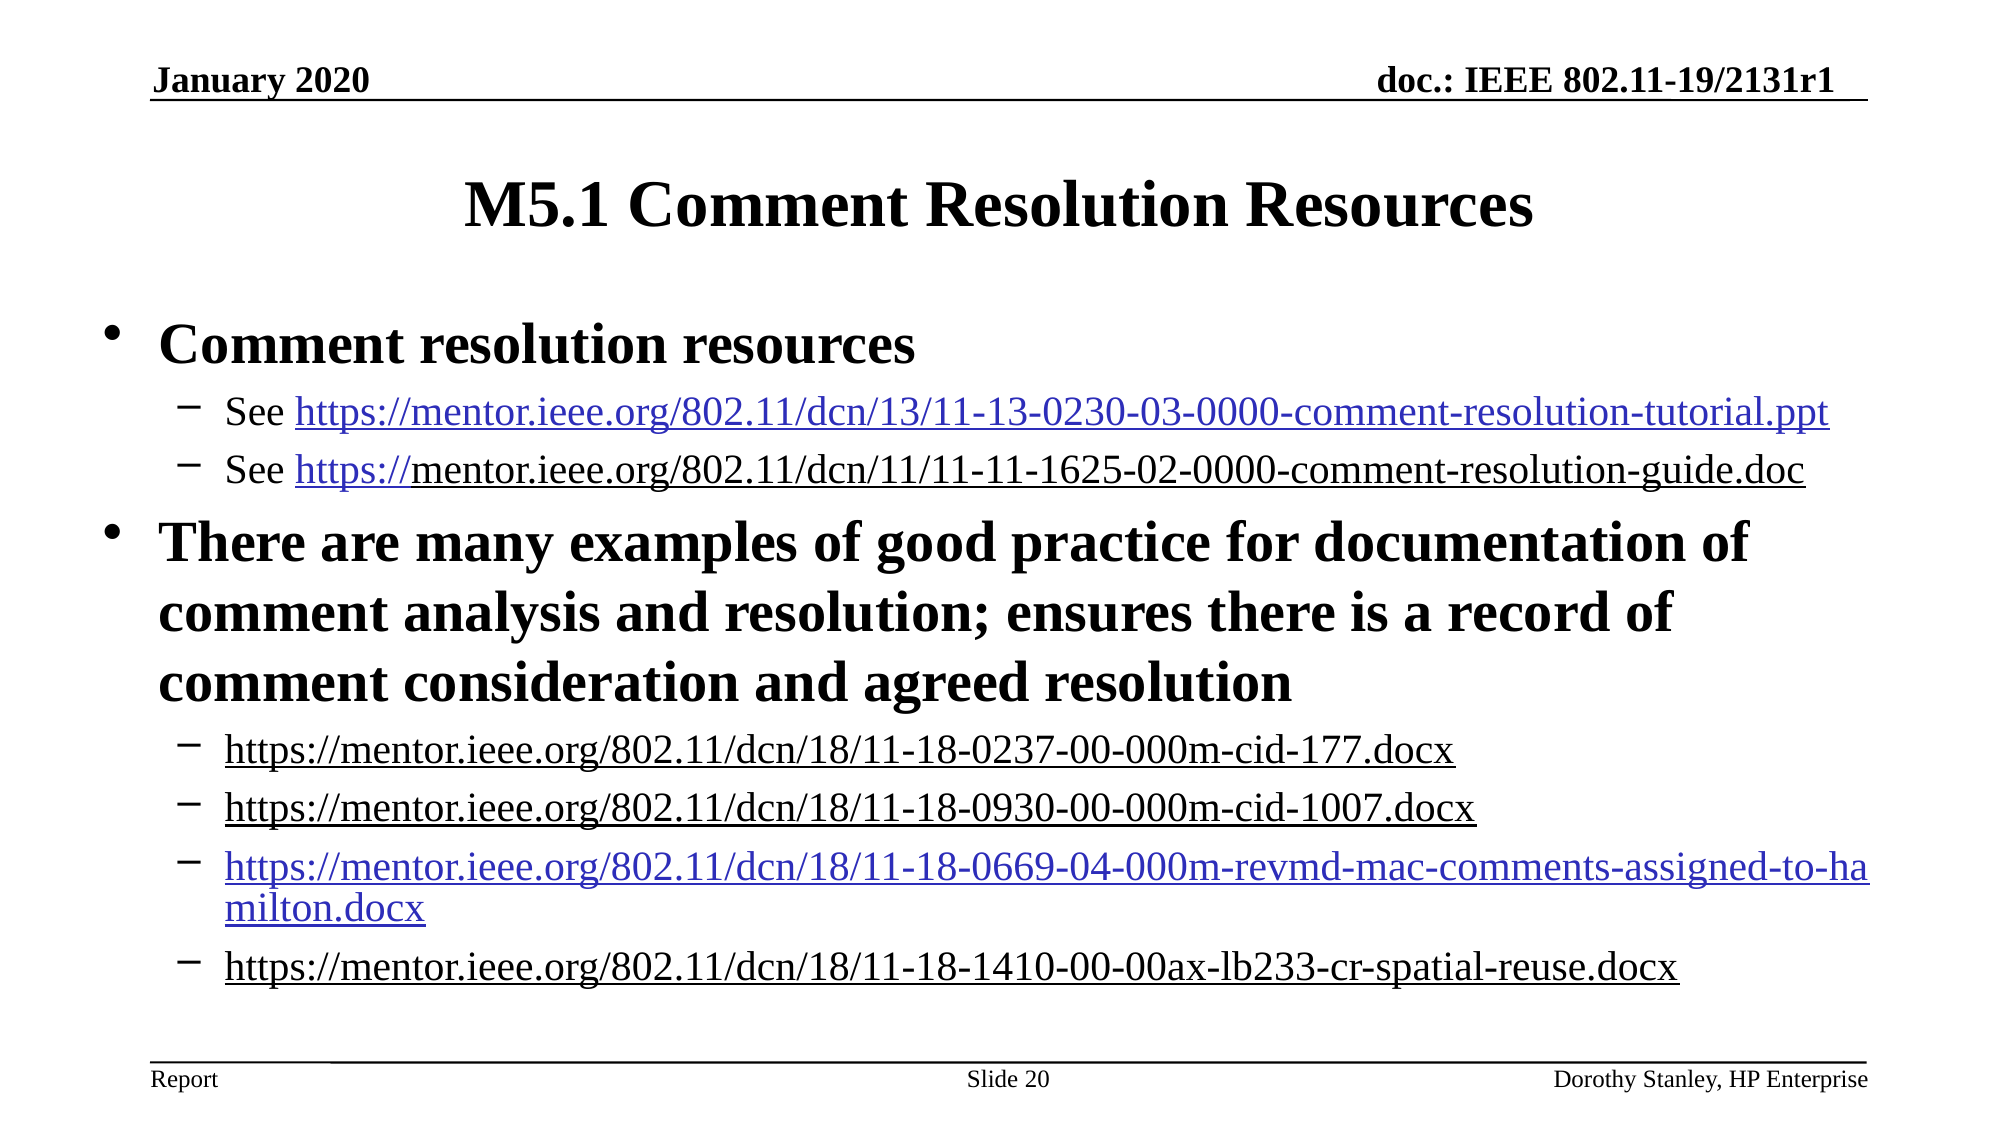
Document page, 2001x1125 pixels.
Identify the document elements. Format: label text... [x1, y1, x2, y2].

list Comment resolution resources See https://mentor.ieee.org/802.11/dcn/13/11-13-0230-03-0000-comment-resolution-tutorial.ppt See https://mentor.ieee.org/802.11/dcn/11/11-11-1625-02-0000-comment-resolution-guide.doc There are many examples of good practice for documentation of comment analysis and resolution; ensures there is a record of comment consideration and agreed resolution https://mentor.ieee.org/802.11/dcn/18/11-18-0237-00-000m-cid-177.docx https://mentor.ieee.org/802.11/dcn/18/11-18-0930-00-000m-cid-1007.docx https://mentor.ieee.org/802.11/dcn/18/11-18-0669-04-000m-revmd-mac-comments-assigned-to-hamilton.docx https://mentor.ieee.org/802.11/dcn/18/11-18-1410-00-00ax-lb233-cr-spatial-reuse.docx [87, 297, 1913, 975]
slide_number Slide 20 [964, 1061, 1053, 1093]
title M5.1 Comment Resolution Resources [150, 112, 1850, 288]
footer Dorothy Stanley, HP Enterprise [1512, 1061, 1869, 1093]
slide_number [152, 54, 406, 101]
